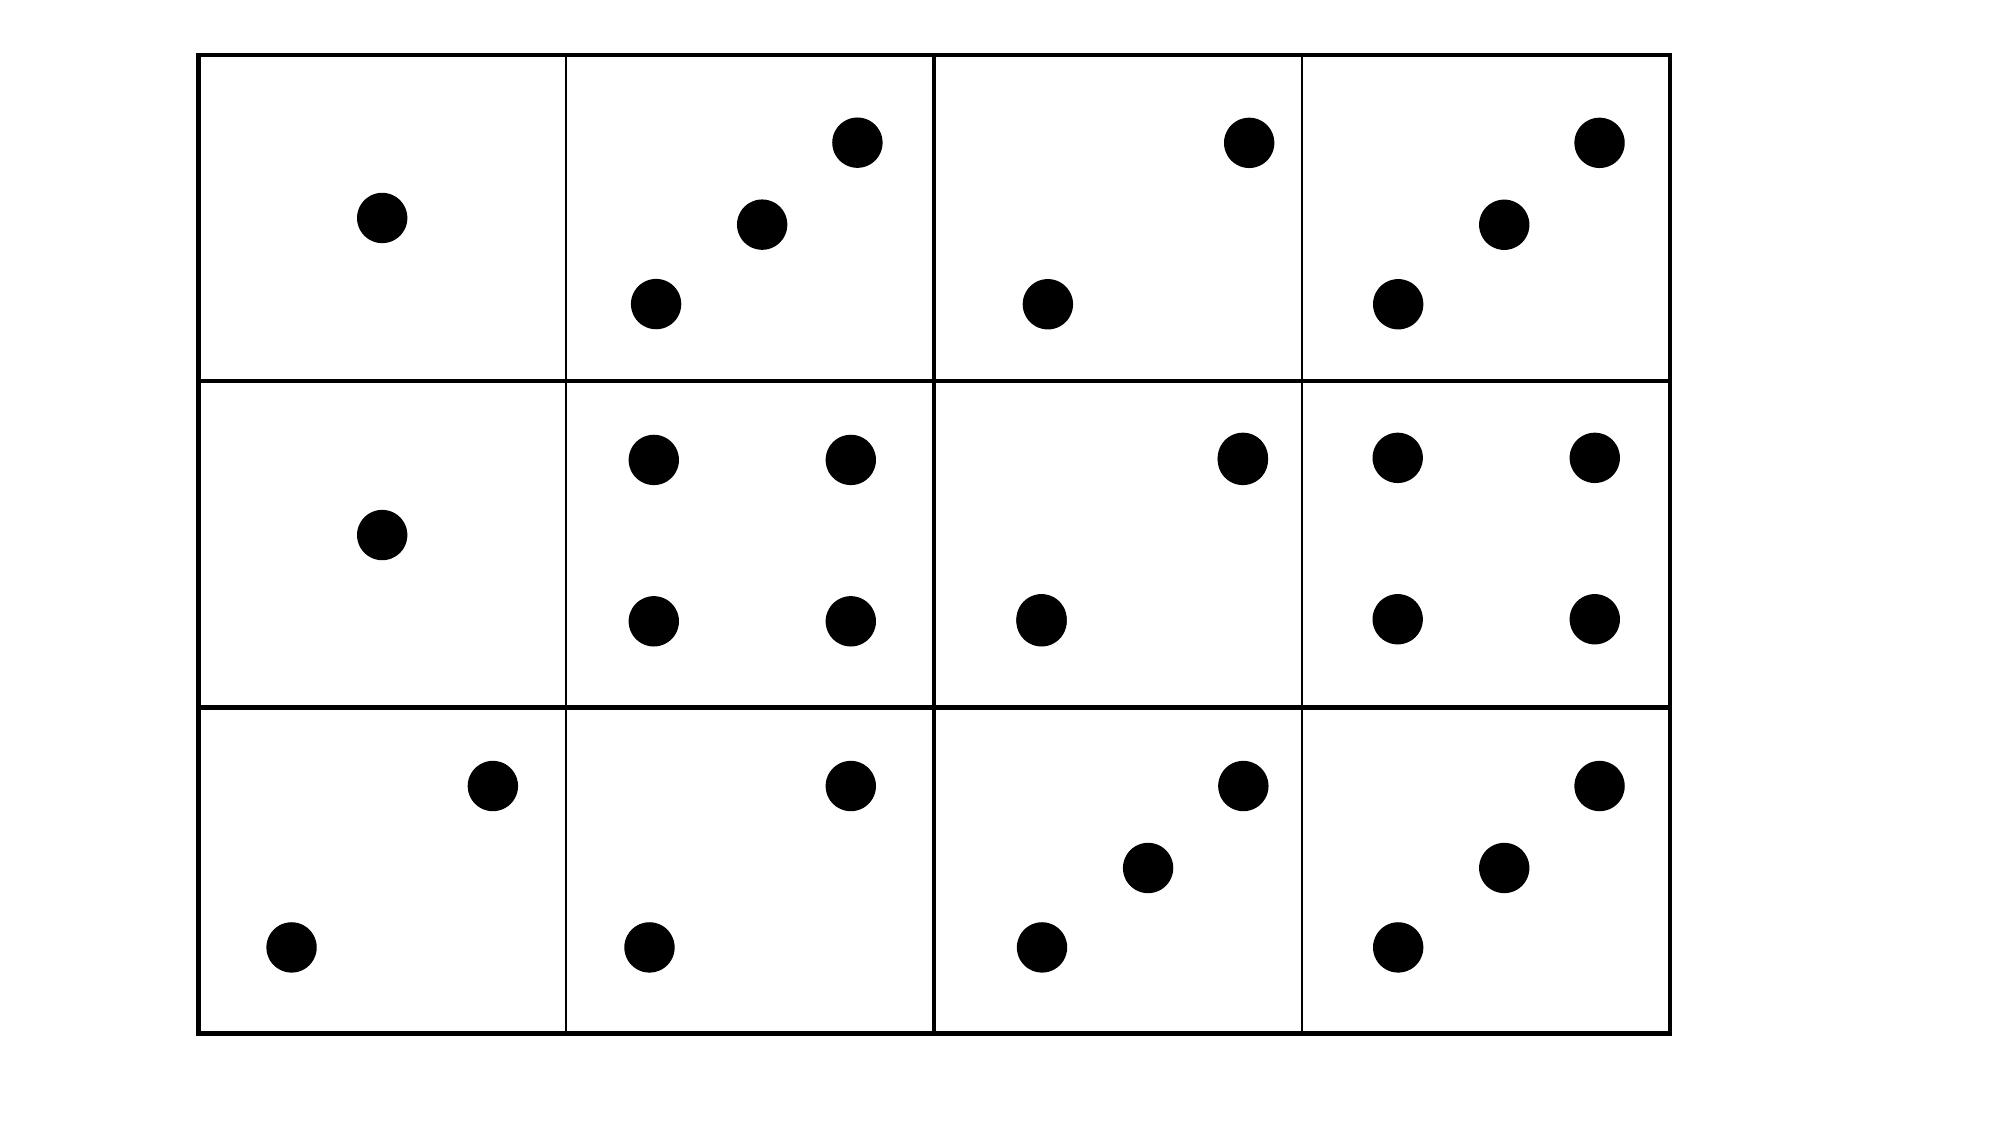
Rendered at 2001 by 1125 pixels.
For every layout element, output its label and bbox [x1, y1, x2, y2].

text_box [198, 54, 1670, 1034]
